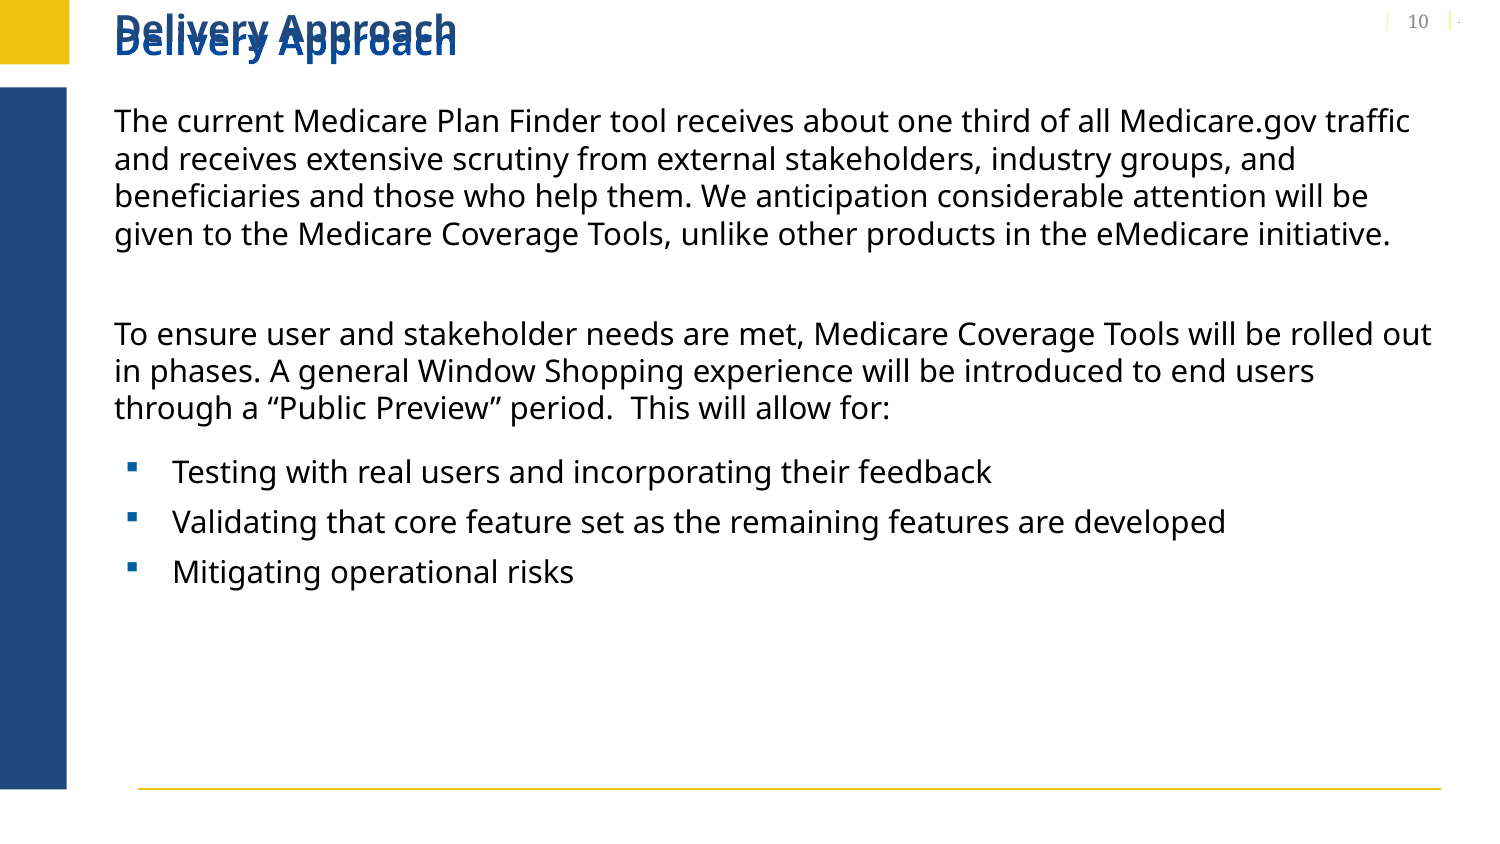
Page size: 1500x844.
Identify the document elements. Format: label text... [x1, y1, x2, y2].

list The current Medicare Plan Finder tool receives about one third of all Medicare.gov traffic and receives extensive scrutiny from external stakeholders, industry groups, and beneficiaries and those who help them. We anticipation considerable attention will be given to the Medicare Coverage Tools, unlike other products in the eMedicare initiative. To ensure user and stakeholder needs are met, Medicare Coverage Tools will be rolled out in phases. A general Window Shopping experience will be introduced to end users through a “Public Preview” period. This will allow for: Testing with real users and incorporating their feedback Validating that core feature set as the remaining features are developed Mitigating operational risks [99, 87, 1450, 798]
slide_number 10 [1377, 11, 1460, 34]
title Delivery Approach [99, 1, 1450, 65]
